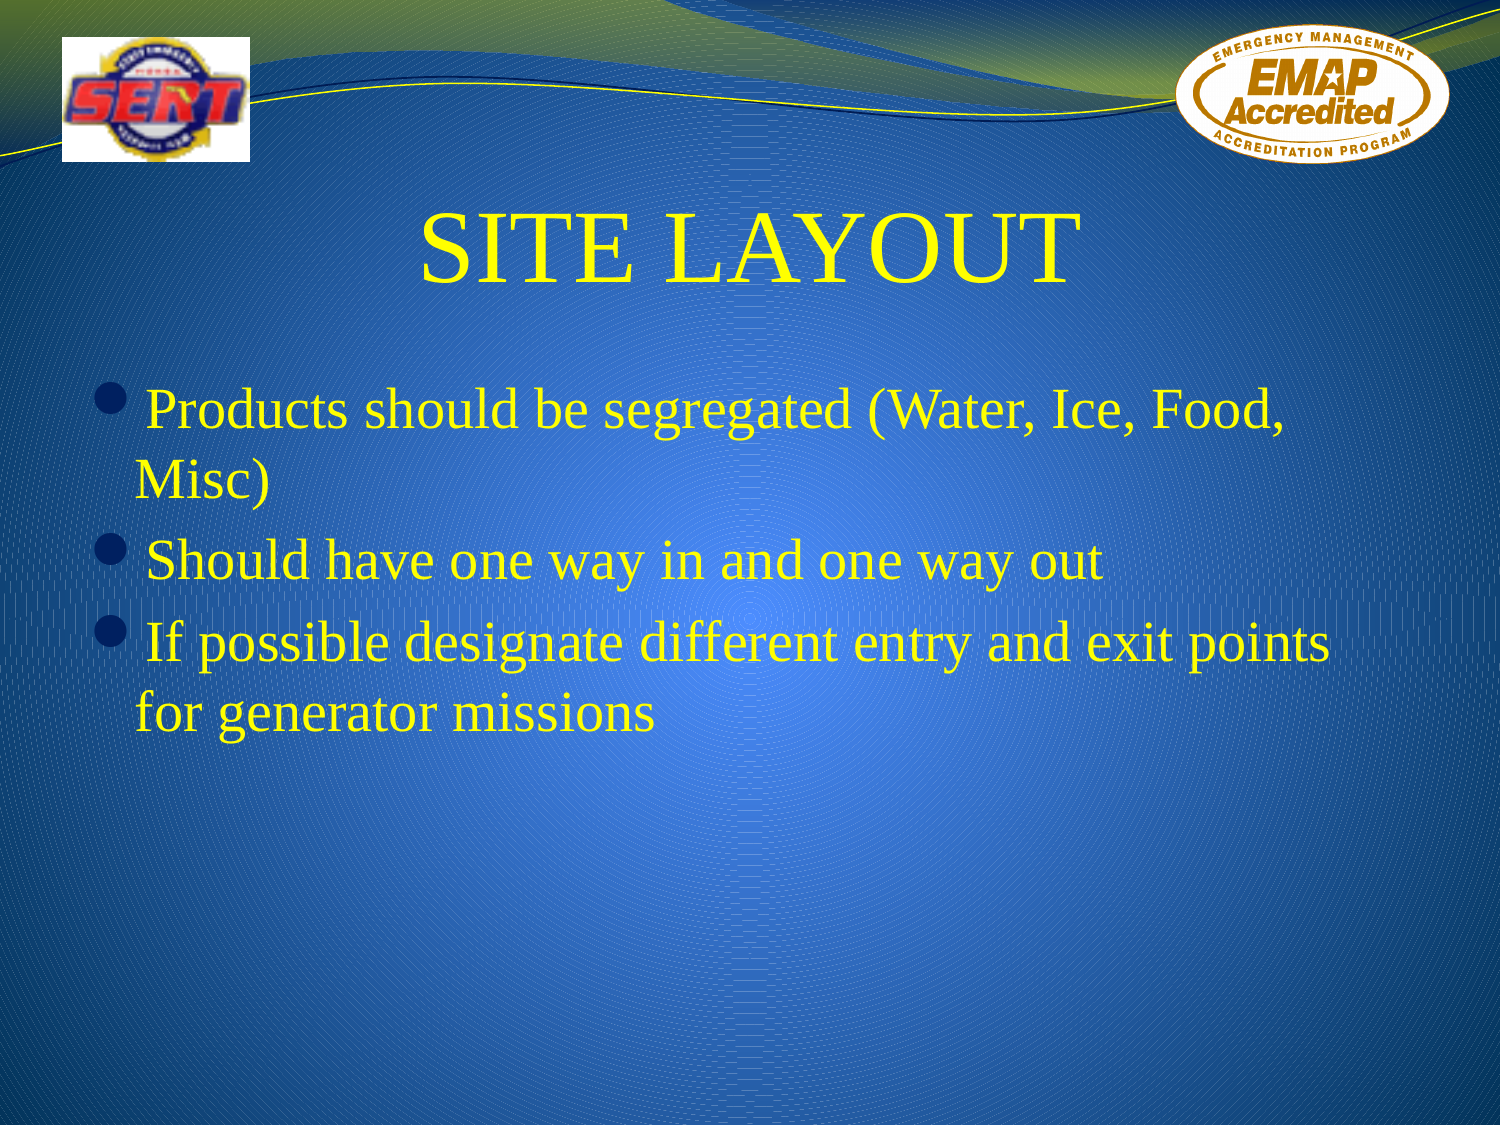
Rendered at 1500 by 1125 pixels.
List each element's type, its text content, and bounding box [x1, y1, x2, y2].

picture [1175, 24, 1450, 164]
title SITE LAYOUT [75, 115, 1425, 303]
picture [62, 37, 250, 162]
list Products should be segregated (Water, Ice, Food, Misc) Should have one way in and one way out If possible designate different entry and exit points for generator missions [75, 362, 1425, 1038]
